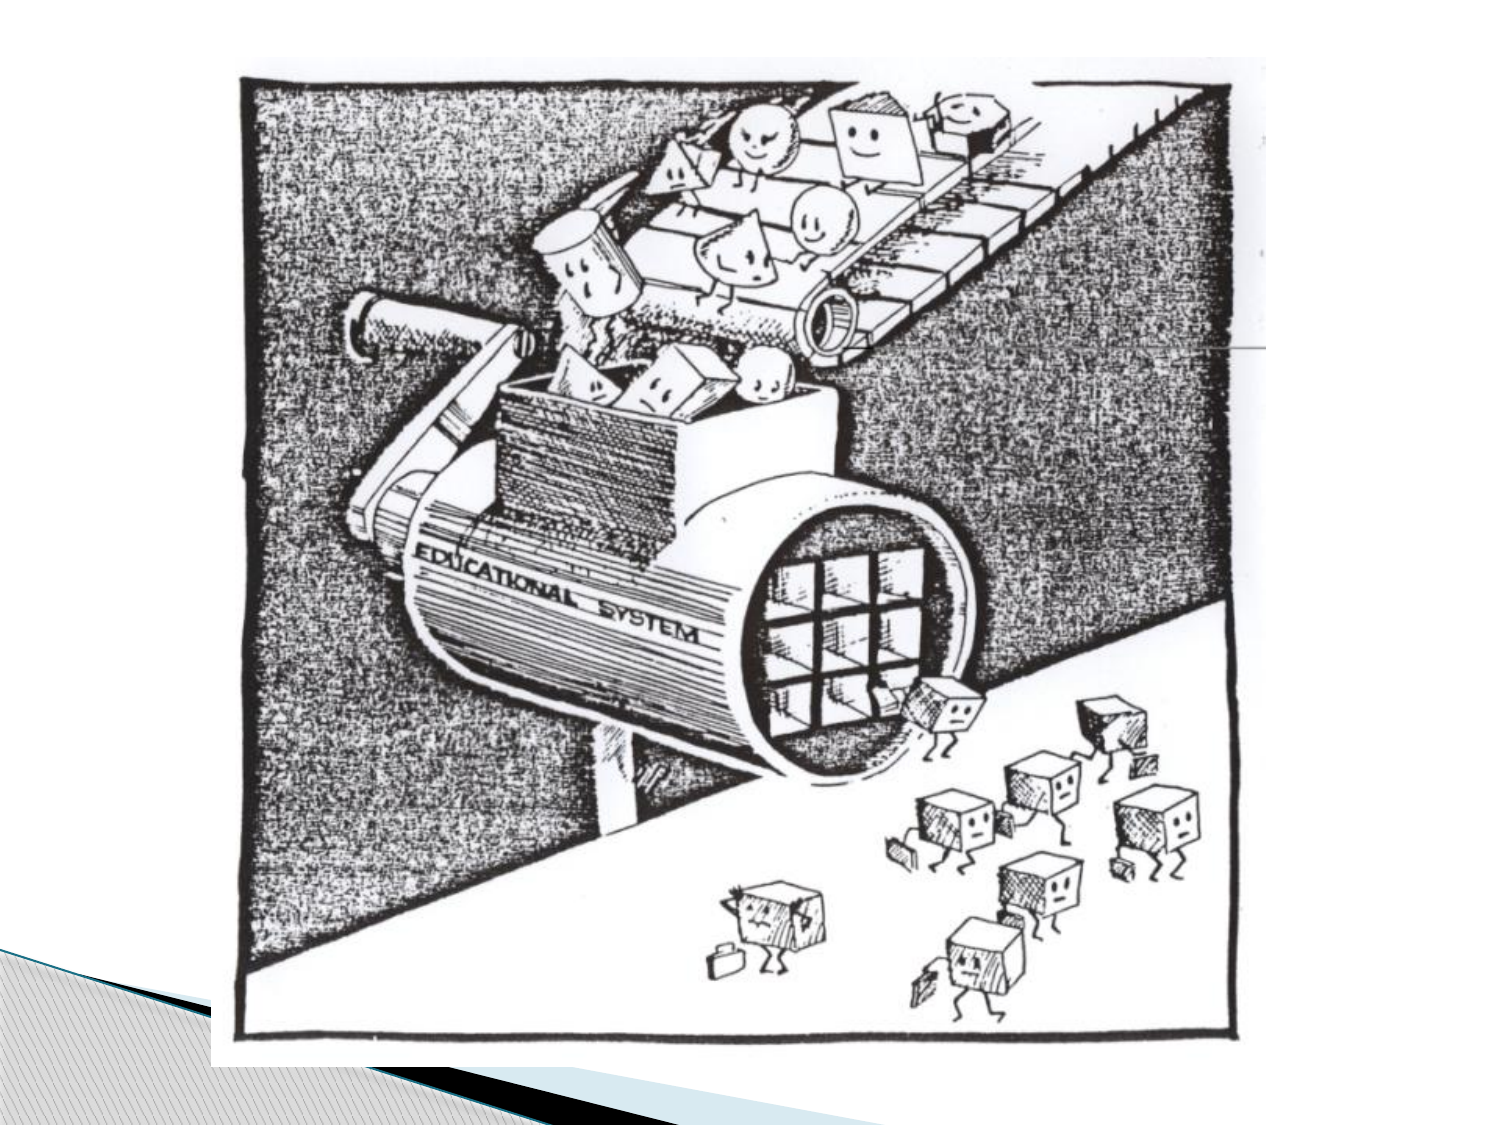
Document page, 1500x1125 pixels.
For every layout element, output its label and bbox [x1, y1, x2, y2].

picture [210, 57, 1266, 1068]
